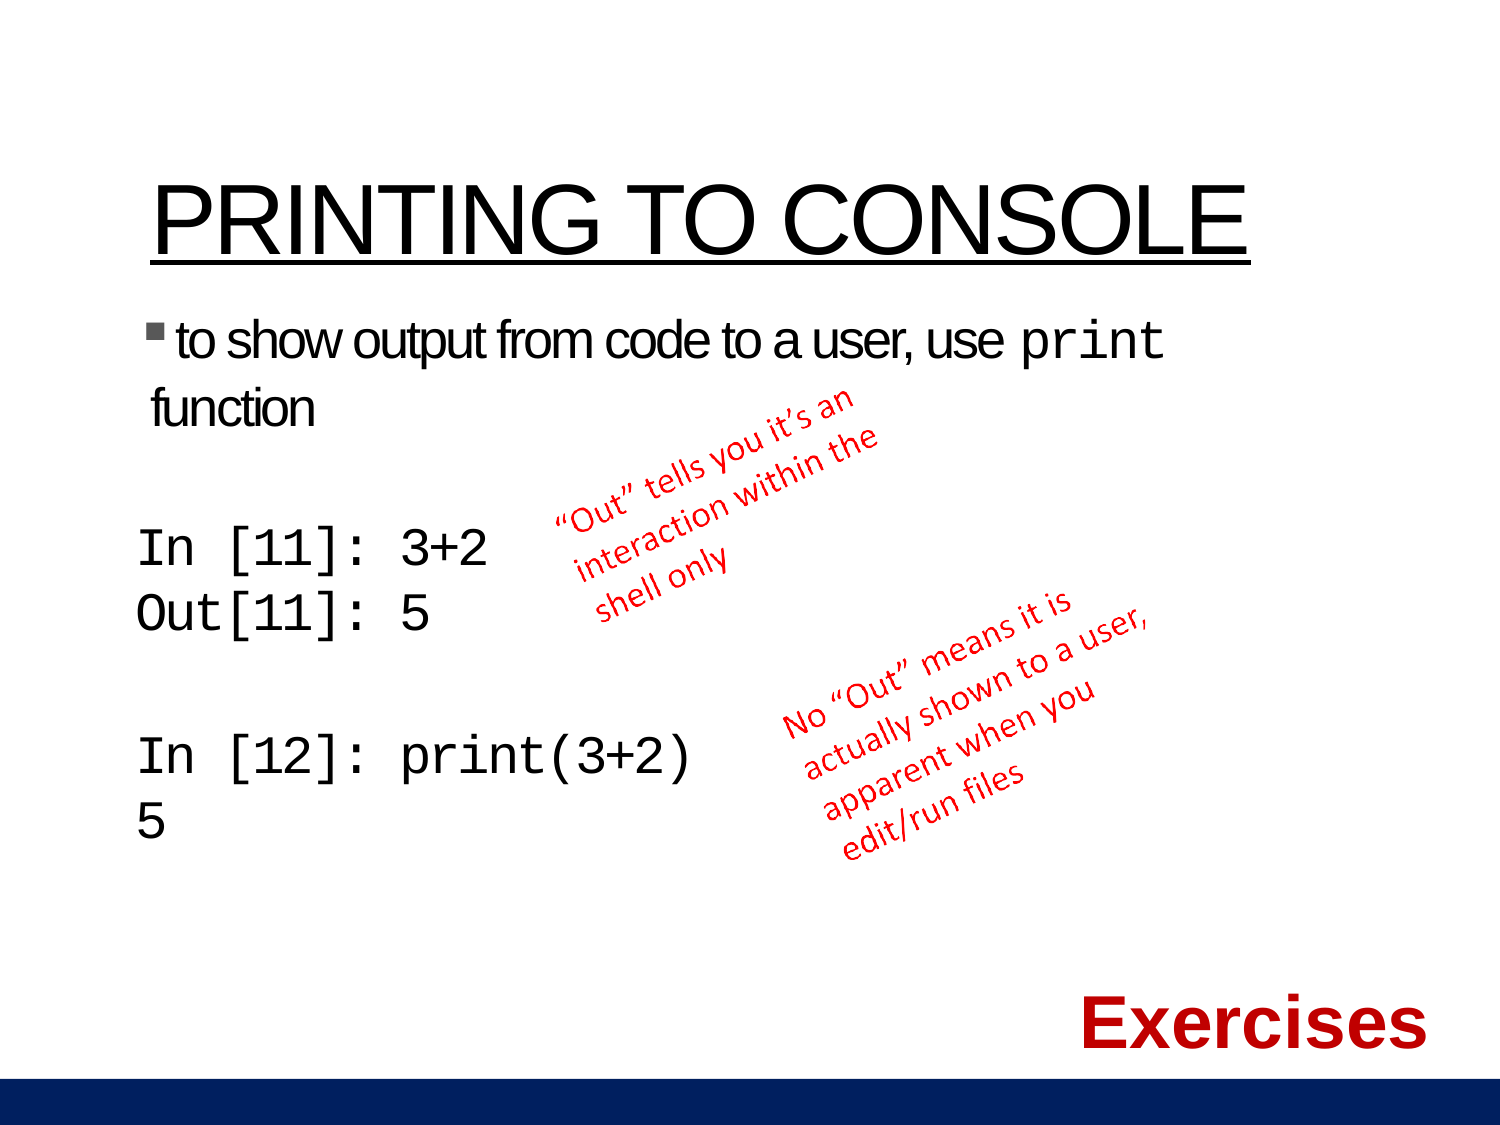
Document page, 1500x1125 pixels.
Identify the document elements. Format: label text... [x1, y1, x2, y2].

text_box to show output from code to a user, use print function In [11]: 3+2 Out[11]: 5 In [12]: print(3+2) 5 [132, 302, 1226, 850]
text_box [556, 391, 1146, 860]
title PRINTING TO CONSOLE [124, 152, 1376, 395]
text_box Exercises [1064, 966, 1500, 1071]
